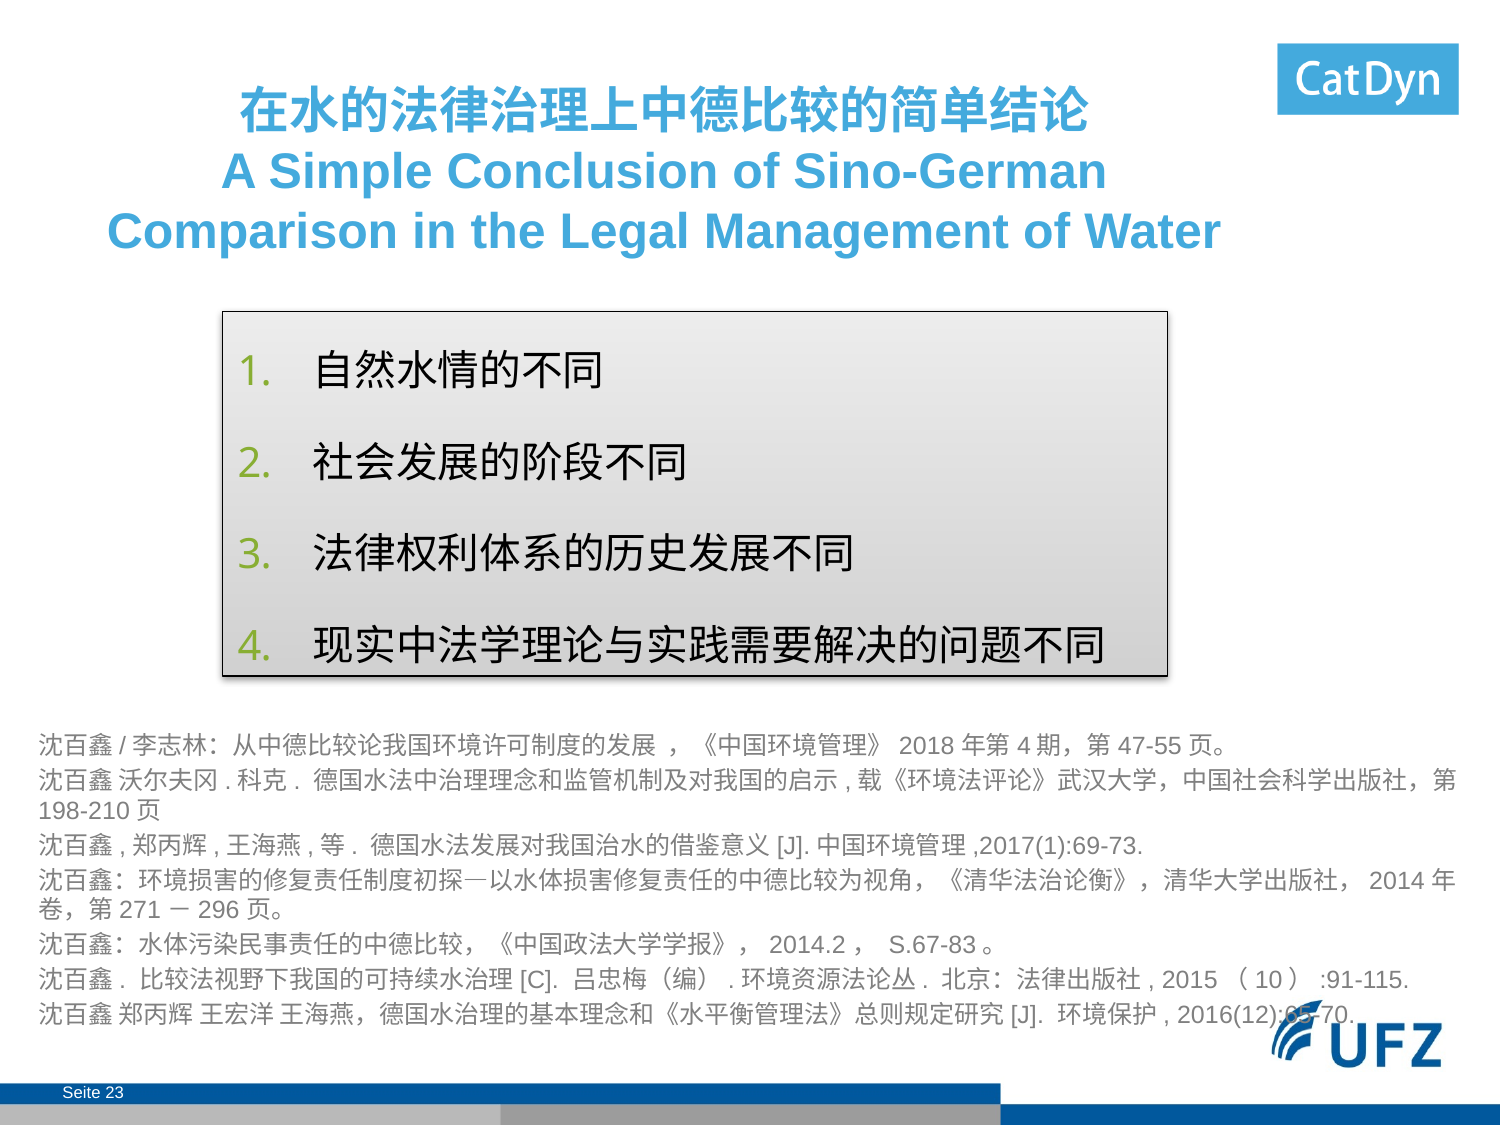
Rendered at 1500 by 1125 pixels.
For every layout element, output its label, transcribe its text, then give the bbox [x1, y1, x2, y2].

slide_number Seite 23 [62, 1082, 375, 1112]
text_box 自然水情的不同 社会发展的阶段不同 法律权利体系的历史发展不同 现实中法学理论与实践需要解决的问题不同 [222, 311, 1168, 677]
title 在水的法律治理上中德比较的简单结论 A Simple Conclusion of Sino-German Comparison in the Legal Management of Water [76, 78, 1253, 261]
picture [1277, 43, 1459, 115]
text_box 沈百鑫/李志林：从中德比较论我国环境许可制度的发展 ，《中国环境管理》2018年第4期，第47-55页。 沈百鑫 沃尔夫冈.科克. 德国水法中治理理念和监管机制及对我国的启示,载《环境法评论》武汉大学，中国社会科学出版社，第198-210页 沈百鑫,郑丙辉,王海燕,等. 德国水法发展对我国治水的借鉴意义[J].中国环境管理,2017(1):69-73. 沈百鑫：环境损害的修复责任制度初探—以水体损害修复责任的中德比较为视角，《清华法治论衡》，清华大学出版社，2014年卷，第271－296页。 沈百鑫：水体污染民事责任的中德比较，《中国政法大学学报》，2014.2， S.67-83。 沈百鑫. 比较法视野下我国的可持续水治理[C]. 吕忠梅（编）.环境资源法论丛. 北京：法律出版社, 2015（10）:91-115. 沈百鑫 郑丙辉 王宏洋 王海燕，德国水治理的基本理念和《水平衡管理法》总则规定研究[J]. 环境保护, 2016(12):65-70. [23, 721, 1477, 1072]
picture [0, 810, 1500, 1125]
